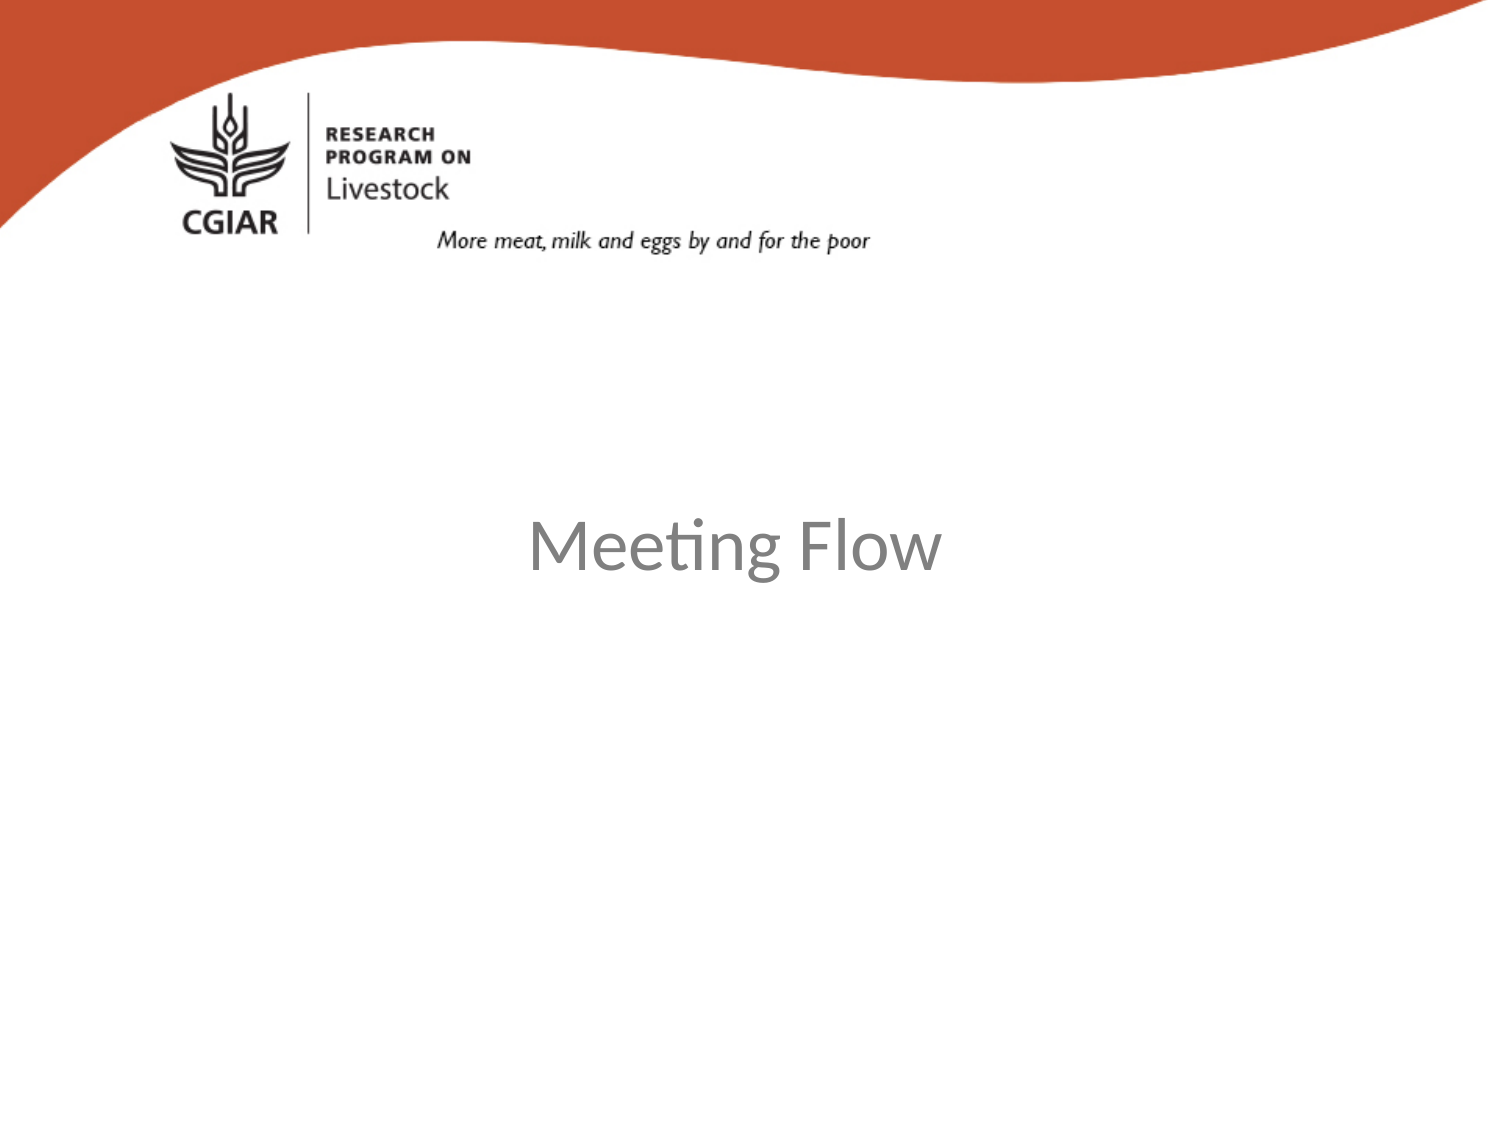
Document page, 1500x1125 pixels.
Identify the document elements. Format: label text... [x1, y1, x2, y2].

picture [0, 0, 1500, 272]
list Meeting Flow [225, 487, 1263, 888]
